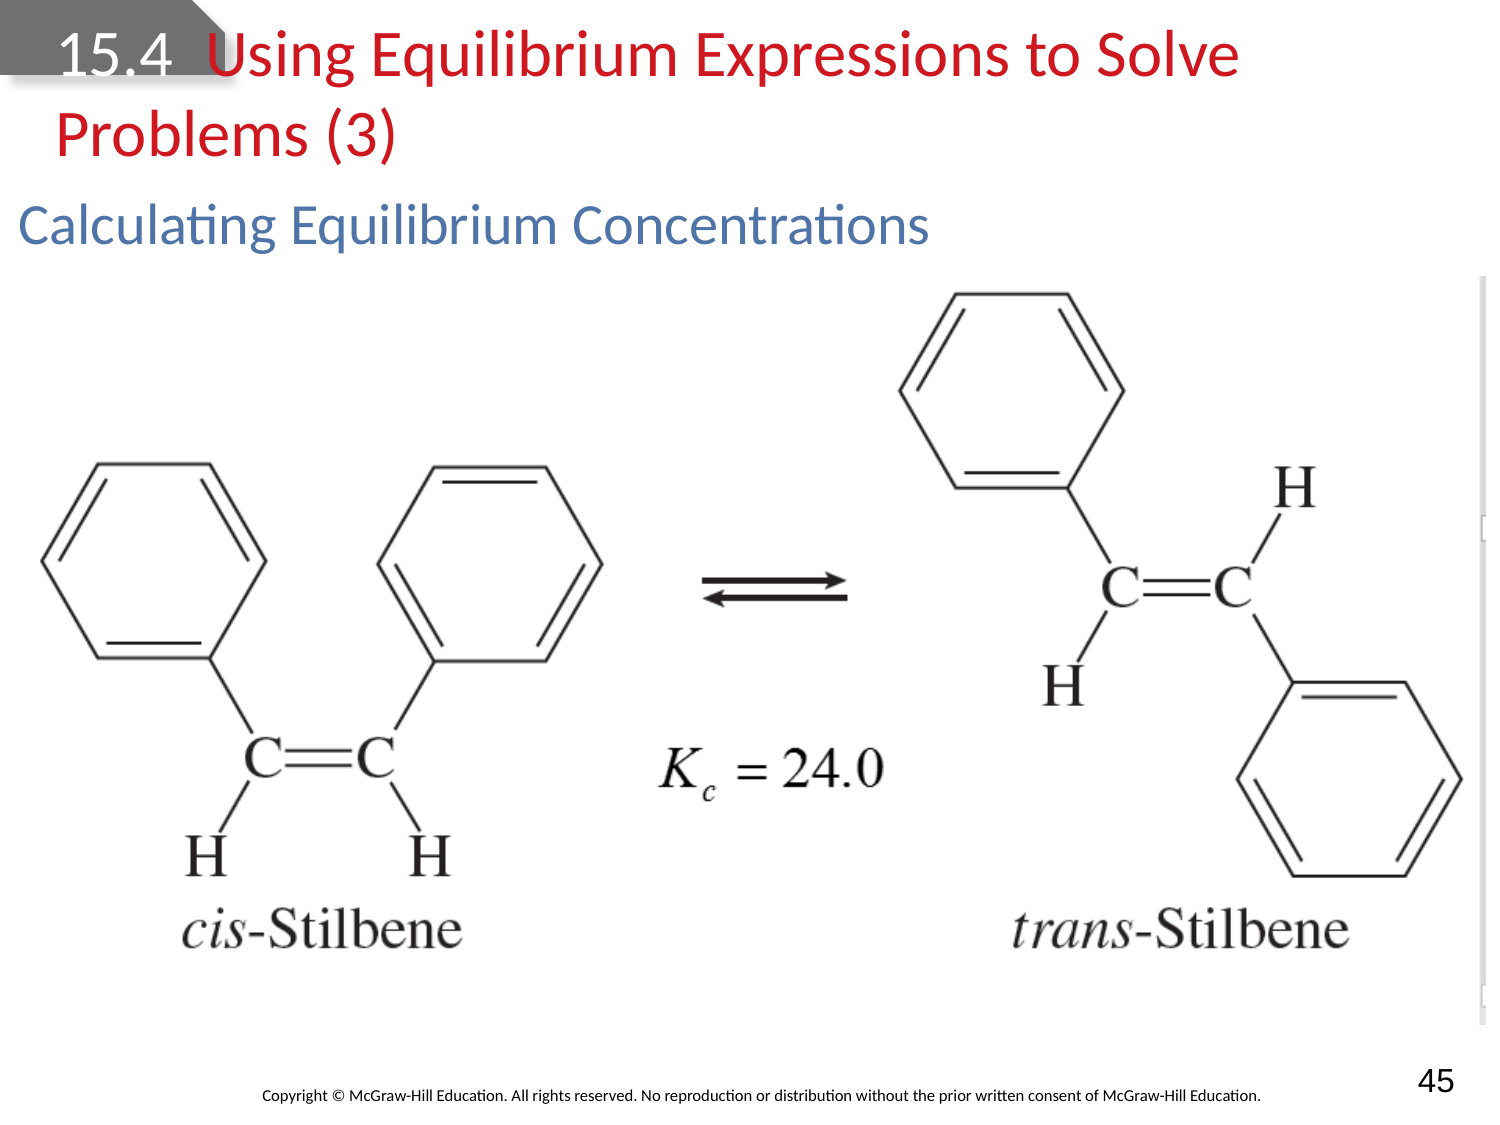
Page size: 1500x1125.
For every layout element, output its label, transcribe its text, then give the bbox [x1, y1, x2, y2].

picture [14, 276, 1486, 1026]
list Calculating Equilibrium Concentrations [3, 178, 1500, 279]
title 15.4 Using Equilibrium Expressions to Solve Problems (3) [3, 2, 1488, 178]
